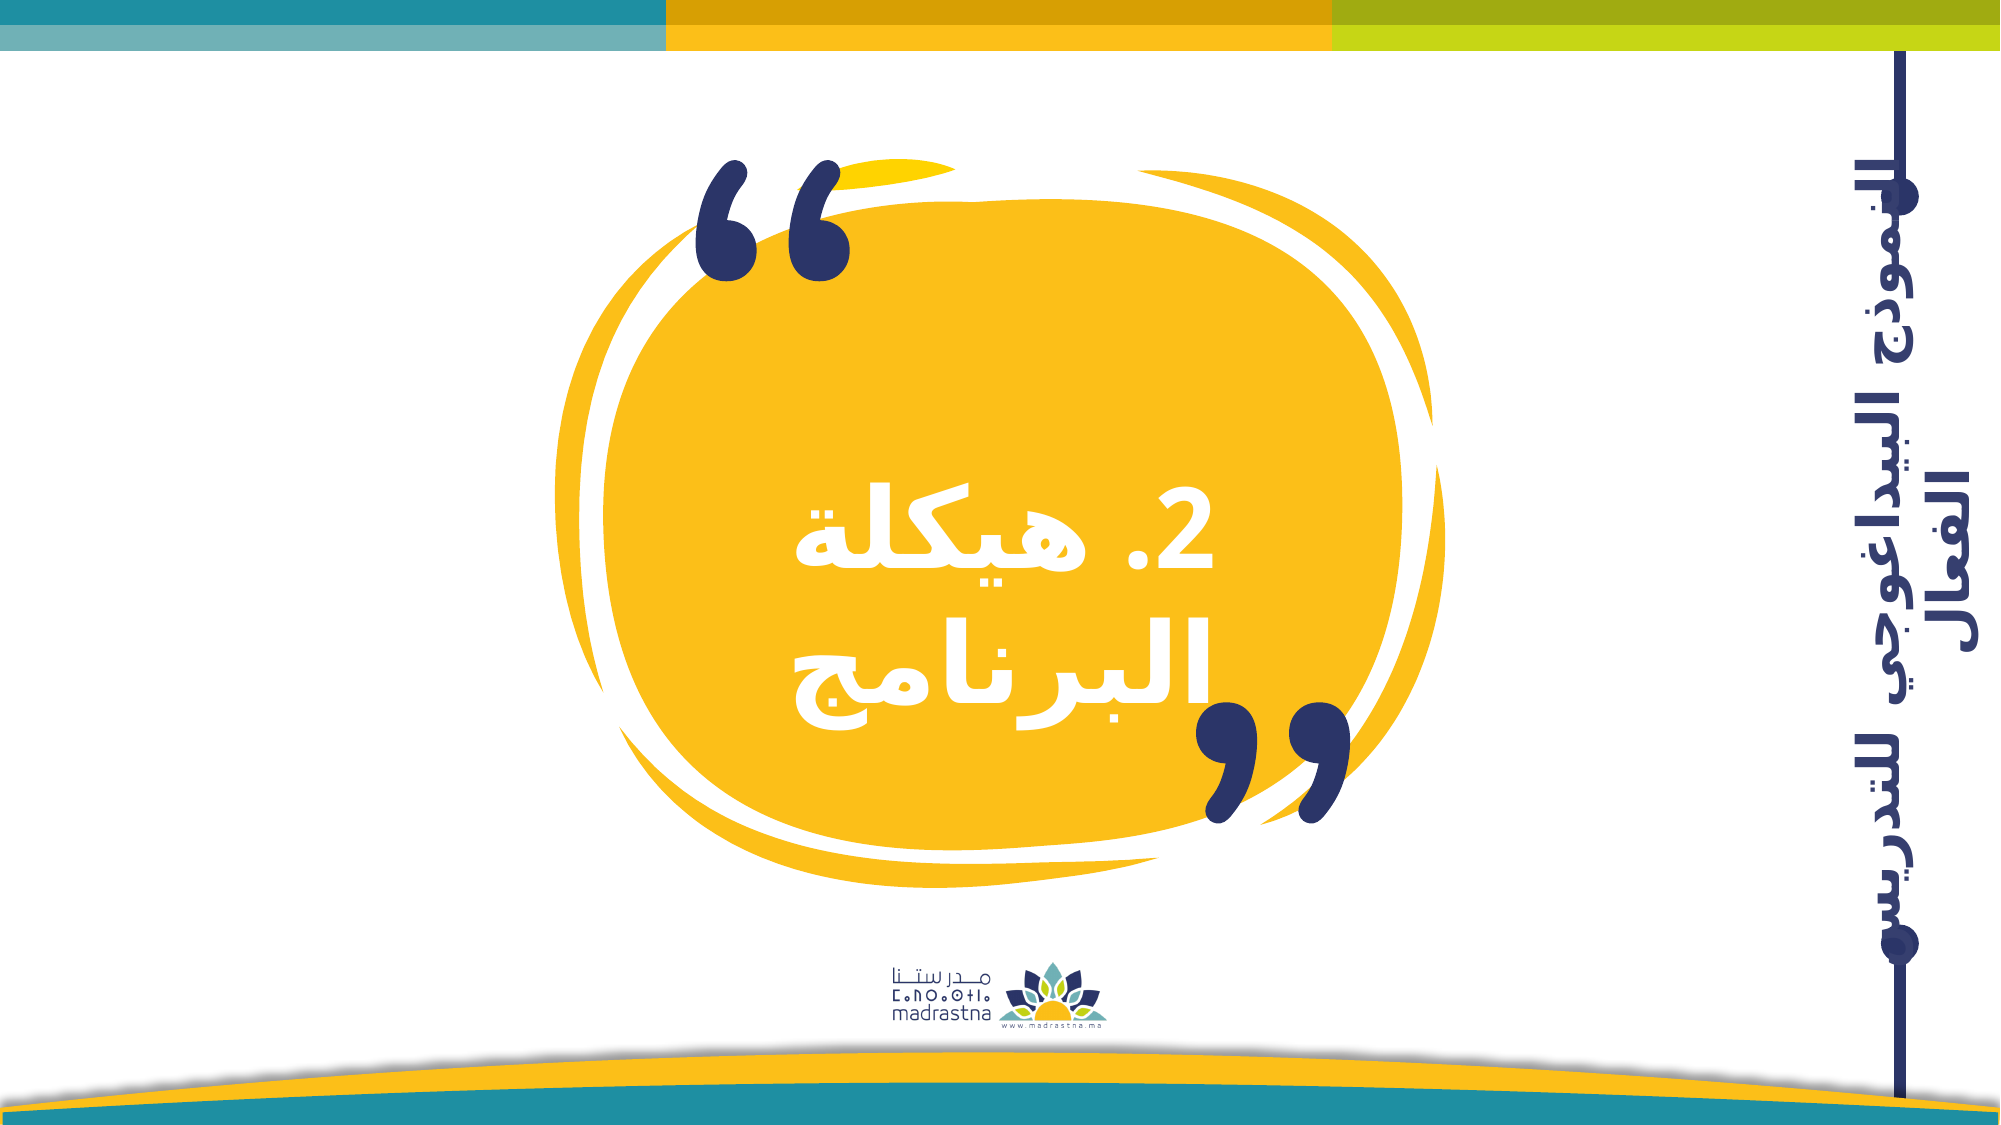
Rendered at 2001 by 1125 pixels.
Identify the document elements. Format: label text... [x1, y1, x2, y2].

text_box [0, 0, 2000, 52]
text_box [0, 1052, 2000, 1125]
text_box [554, 159, 1446, 888]
text_box النموذج البيداغوجي للتدريس الفعال [1833, 120, 1989, 1005]
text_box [1881, 925, 1918, 1052]
picture [893, 962, 1107, 1028]
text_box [1881, 52, 1918, 215]
